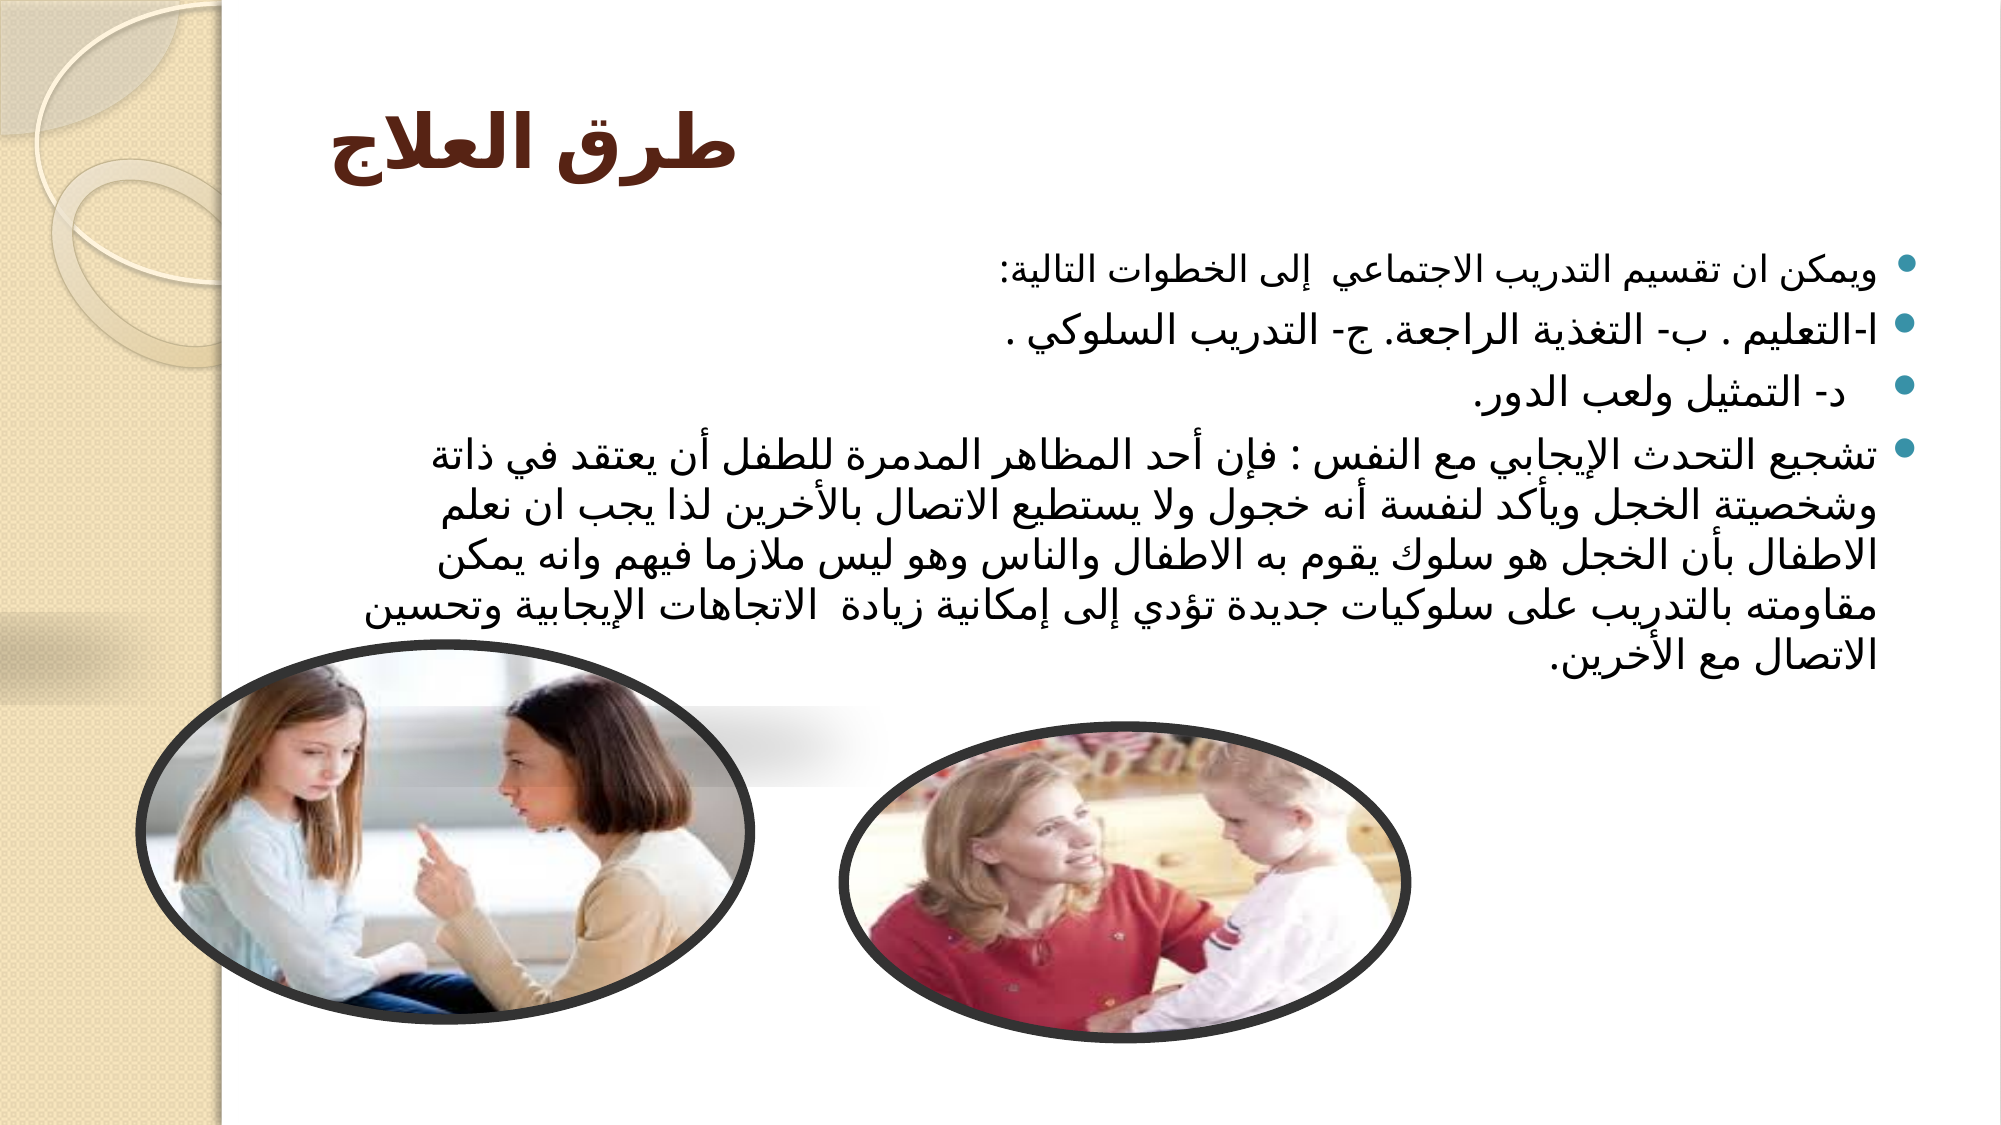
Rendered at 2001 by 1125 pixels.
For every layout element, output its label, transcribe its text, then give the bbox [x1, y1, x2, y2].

list ويمكن ان تقسيم التدريب الاجتماعي إلى الخطوات التالية: ا-التعليم . ب- التغذية الراجعة. ج- التدريب السلوكي . د- التمثيل ولعب الدور. تشجيع التحدث الإيجابي مع النفس : فإن أحد المظاهر المدمرة للطفل أن يعتقد في ذاتة وشخصيتة الخجل ويأكد لنفسة أنه خجول ولا يستطيع الاتصال بالأخرين لذا يجب ان نعلم الاطفال بأن الخجل هو سلوك يقوم به الاطفال والناس وهو ليس ملازما فيهم وانه يمكن مقاومته بالتدريب على سلوكيات جديدة تؤدي إلى إمكانية زيادة الاتجاهات الإيجابية وتحسين الاتصال مع الأخرين. [313, 237, 1954, 1025]
picture [140, 644, 751, 1020]
title طرق العلاج [313, 45, 1954, 233]
picture [843, 726, 1407, 1039]
